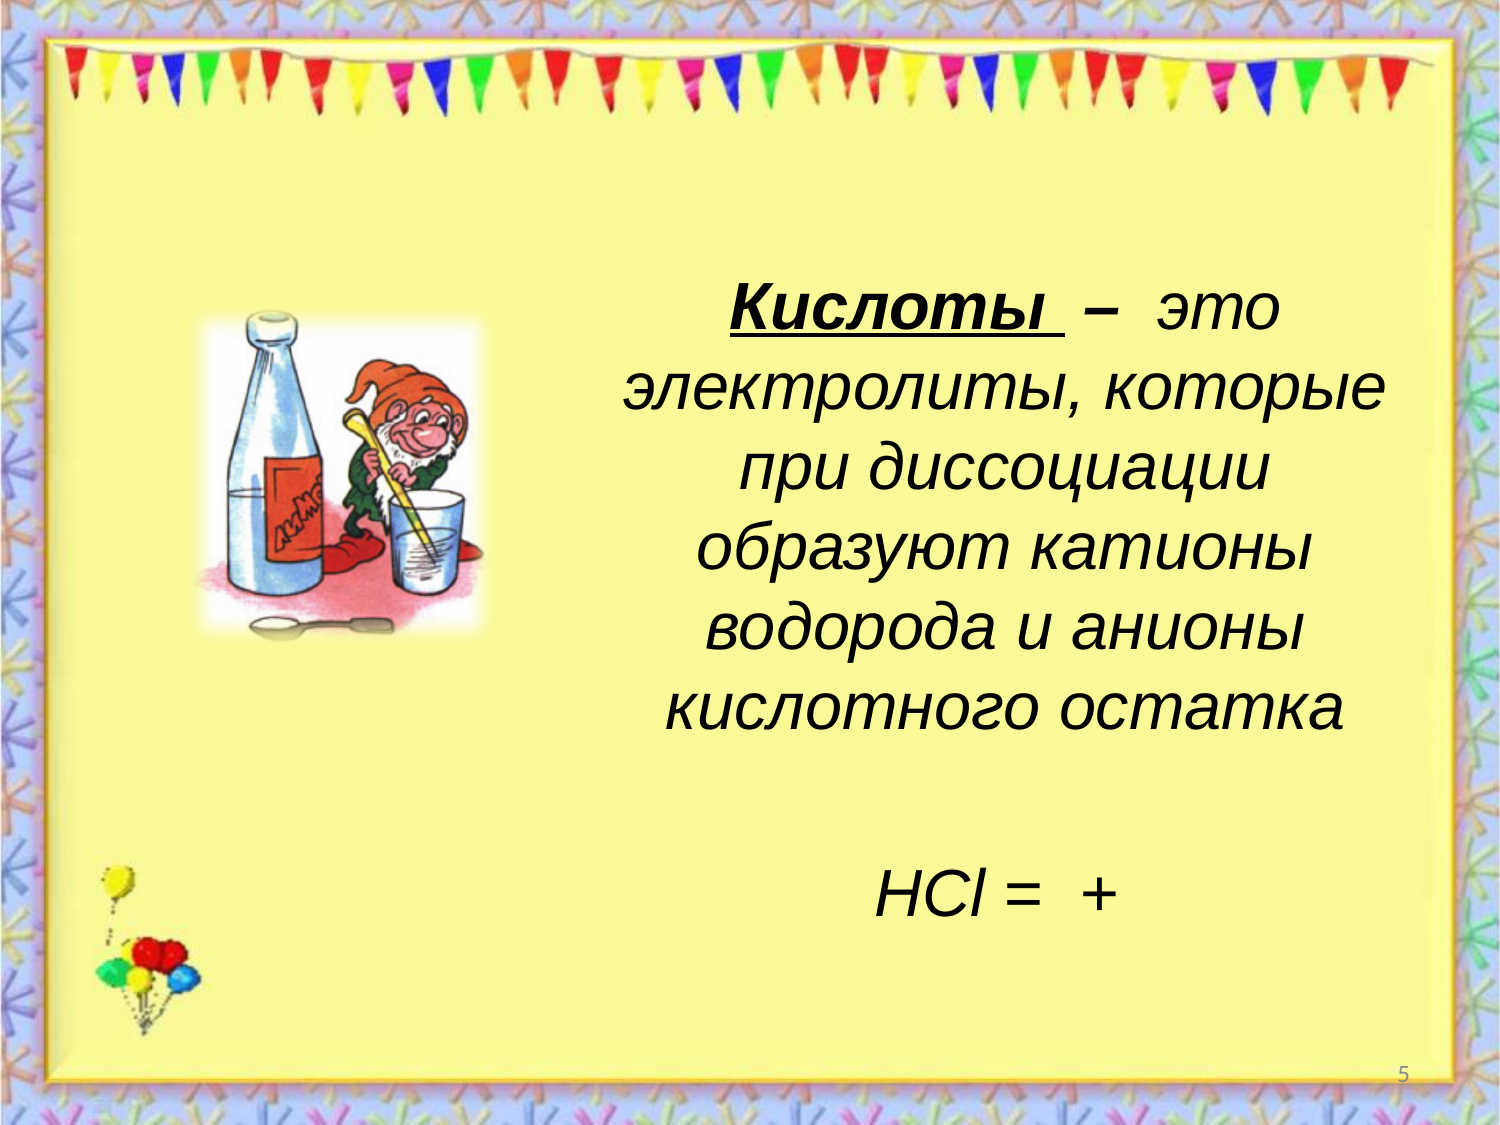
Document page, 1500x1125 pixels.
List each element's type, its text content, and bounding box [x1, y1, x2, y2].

slide_number 5 [1074, 1042, 1425, 1103]
picture [0, 0, 1500, 1125]
